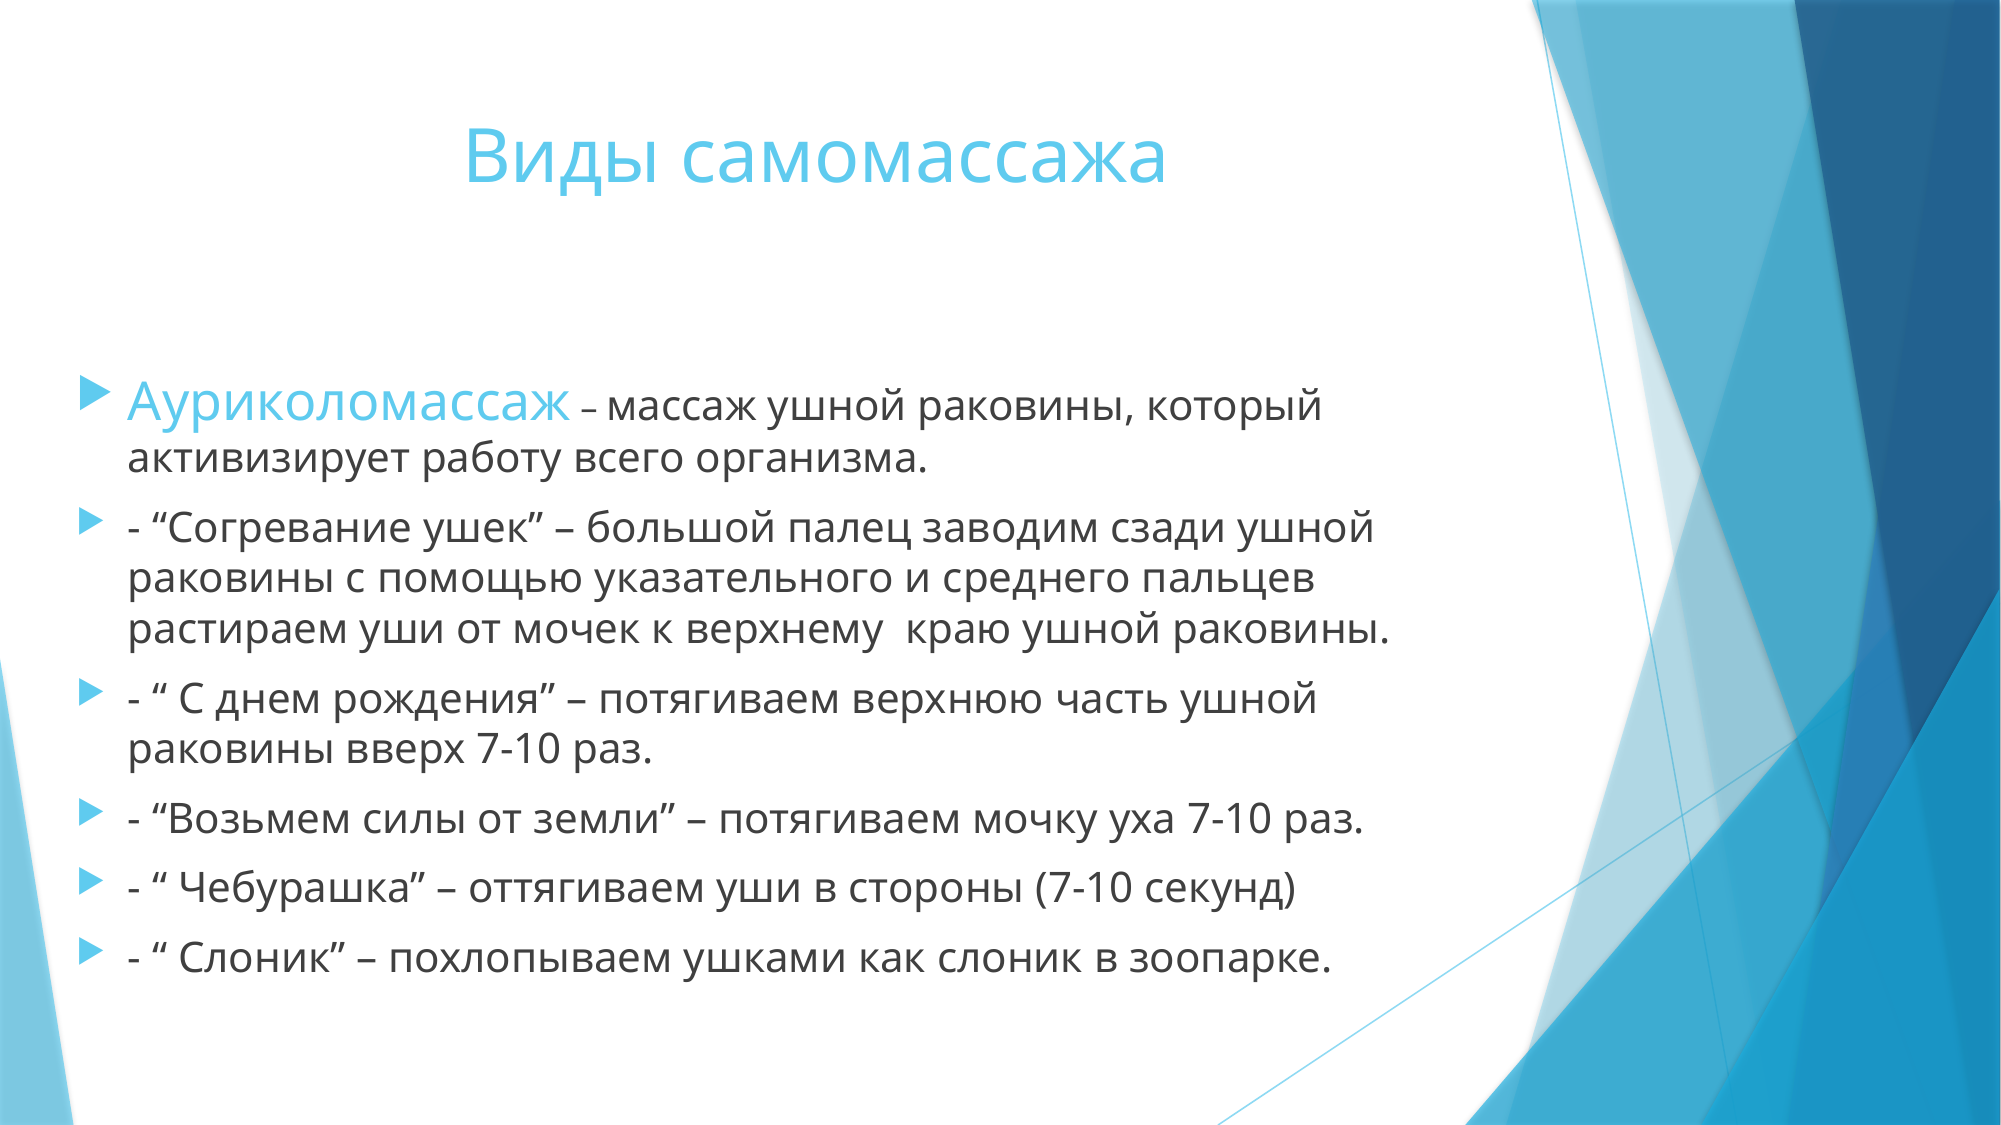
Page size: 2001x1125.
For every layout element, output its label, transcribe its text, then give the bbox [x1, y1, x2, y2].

title Виды самомассажа [111, 99, 1522, 317]
list Ауриколомассаж – массаж ушной раковины, который активизирует работу всего организма. - “Согревание ушек” – большой палец заводим сзади ушной раковины с помощью указательного и среднего пальцев растираем уши от мочек к верхнему краю ушной раковины. - “ С днем рождения” – потягиваем верхнюю часть ушной раковины вверх 7-10 раз. - “Возьмем силы от земли” – потягиваем мочку уха 7-10 раз. - “ Чебурашка” – оттягиваем уши в стороны (7-10 секунд) - “ Слоник” – похлопываем ушками как слоник в зоопарке. [61, 358, 1472, 996]
